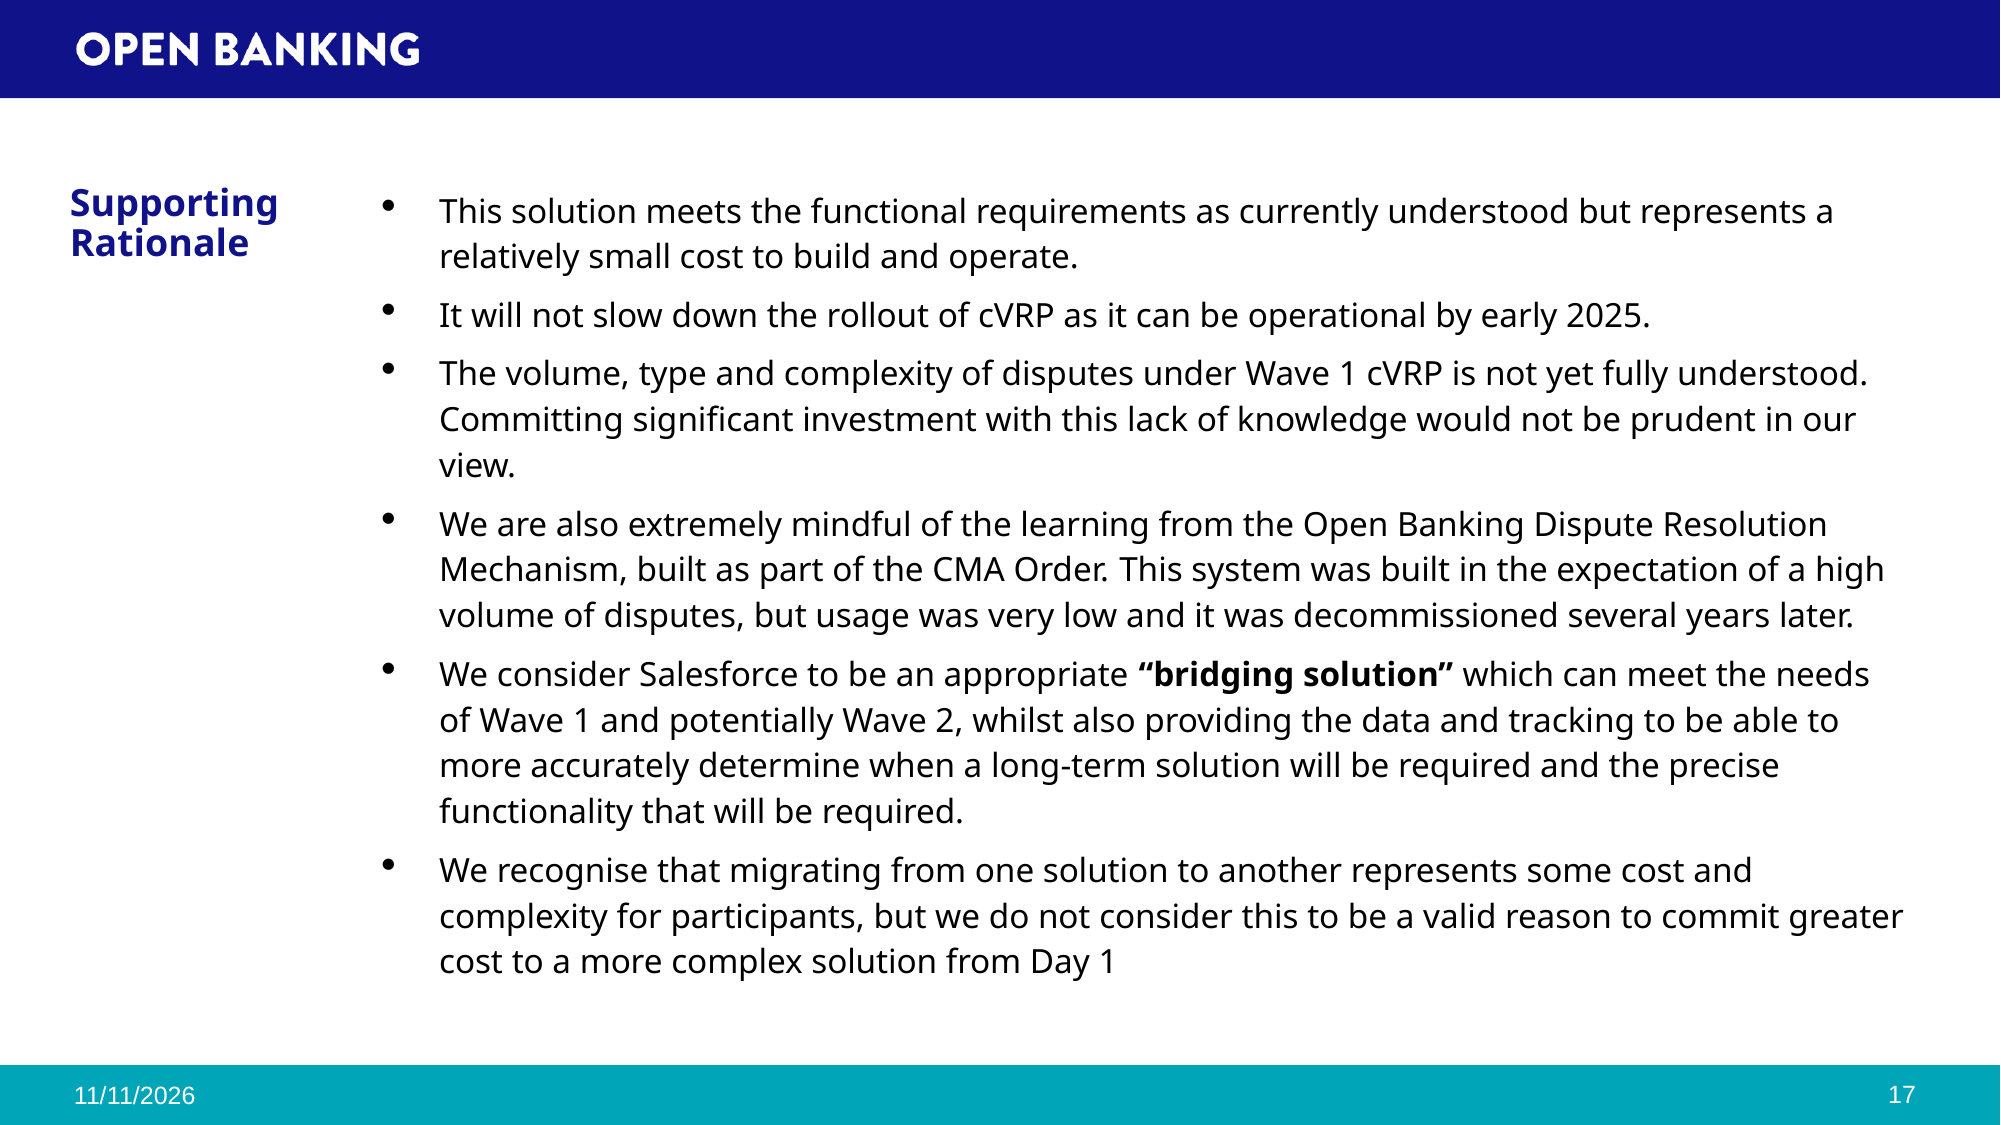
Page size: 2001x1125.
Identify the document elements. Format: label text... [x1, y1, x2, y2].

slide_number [59, 1065, 509, 1125]
footer [662, 1064, 1338, 1124]
picture [43, 0, 452, 99]
title Supporting Rationale [54, 176, 368, 498]
list This solution meets the functional requirements as currently understood but represents a relatively small cost to build and operate. It will not slow down the rollout of cVRP as it can be operational by early 2025. The volume, type and complexity of disputes under Wave 1 cVRP is not yet fully understood. Committing significant investment with this lack of knowledge would not be prudent in our view. We are also extremely mindful of the learning from the Open Banking Dispute Resolution Mechanism, built as part of the CMA Order. This system was built in the expectation of a high volume of disputes, but usage was very low and it was decommissioned several years later. We consider Salesforce to be an appropriate “bridging solution” which can meet the needs of Wave 1 and potentially Wave 2, whilst also providing the data and tracking to be able to more accurately determine when a long-term solution will be required and the precise functionality that will be required. We recognise that migrating from one solution to another represents some cost and complexity for participants, but we do not consider this to be a valid reason to commit greater cost to a more complex solution from Day 1 [367, 176, 1925, 1017]
slide_number 17 [1412, 1064, 1932, 1124]
